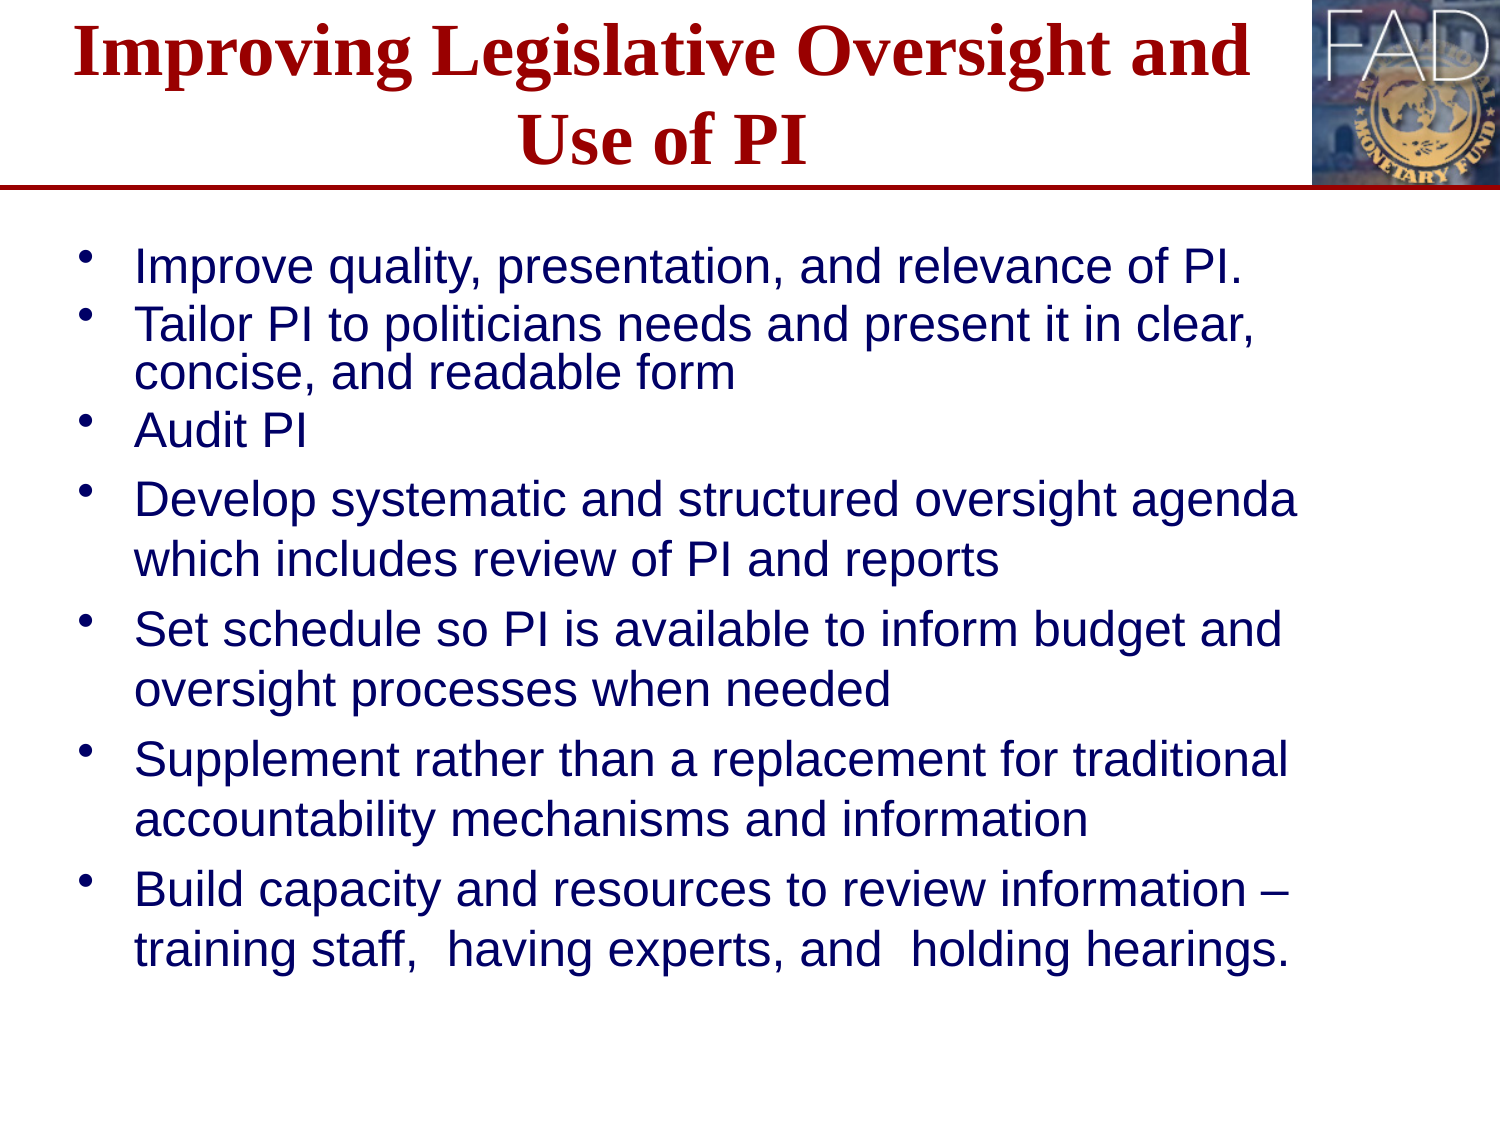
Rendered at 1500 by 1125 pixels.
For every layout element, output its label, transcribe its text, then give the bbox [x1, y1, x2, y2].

list Improve quality, presentation, and relevance of PI. Tailor PI to politicians needs and present it in clear, concise, and readable form Audit PI Develop systematic and structured oversight agenda which includes review of PI and reports Set schedule so PI is available to inform budget and oversight processes when needed Supplement rather than a replacement for traditional accountability mechanisms and information Build capacity and resources to review information – training staff, having experts, and holding hearings. [62, 237, 1413, 1026]
picture [1312, 0, 1500, 185]
title Improving Legislative Oversight and Use of PI [24, 12, 1301, 188]
